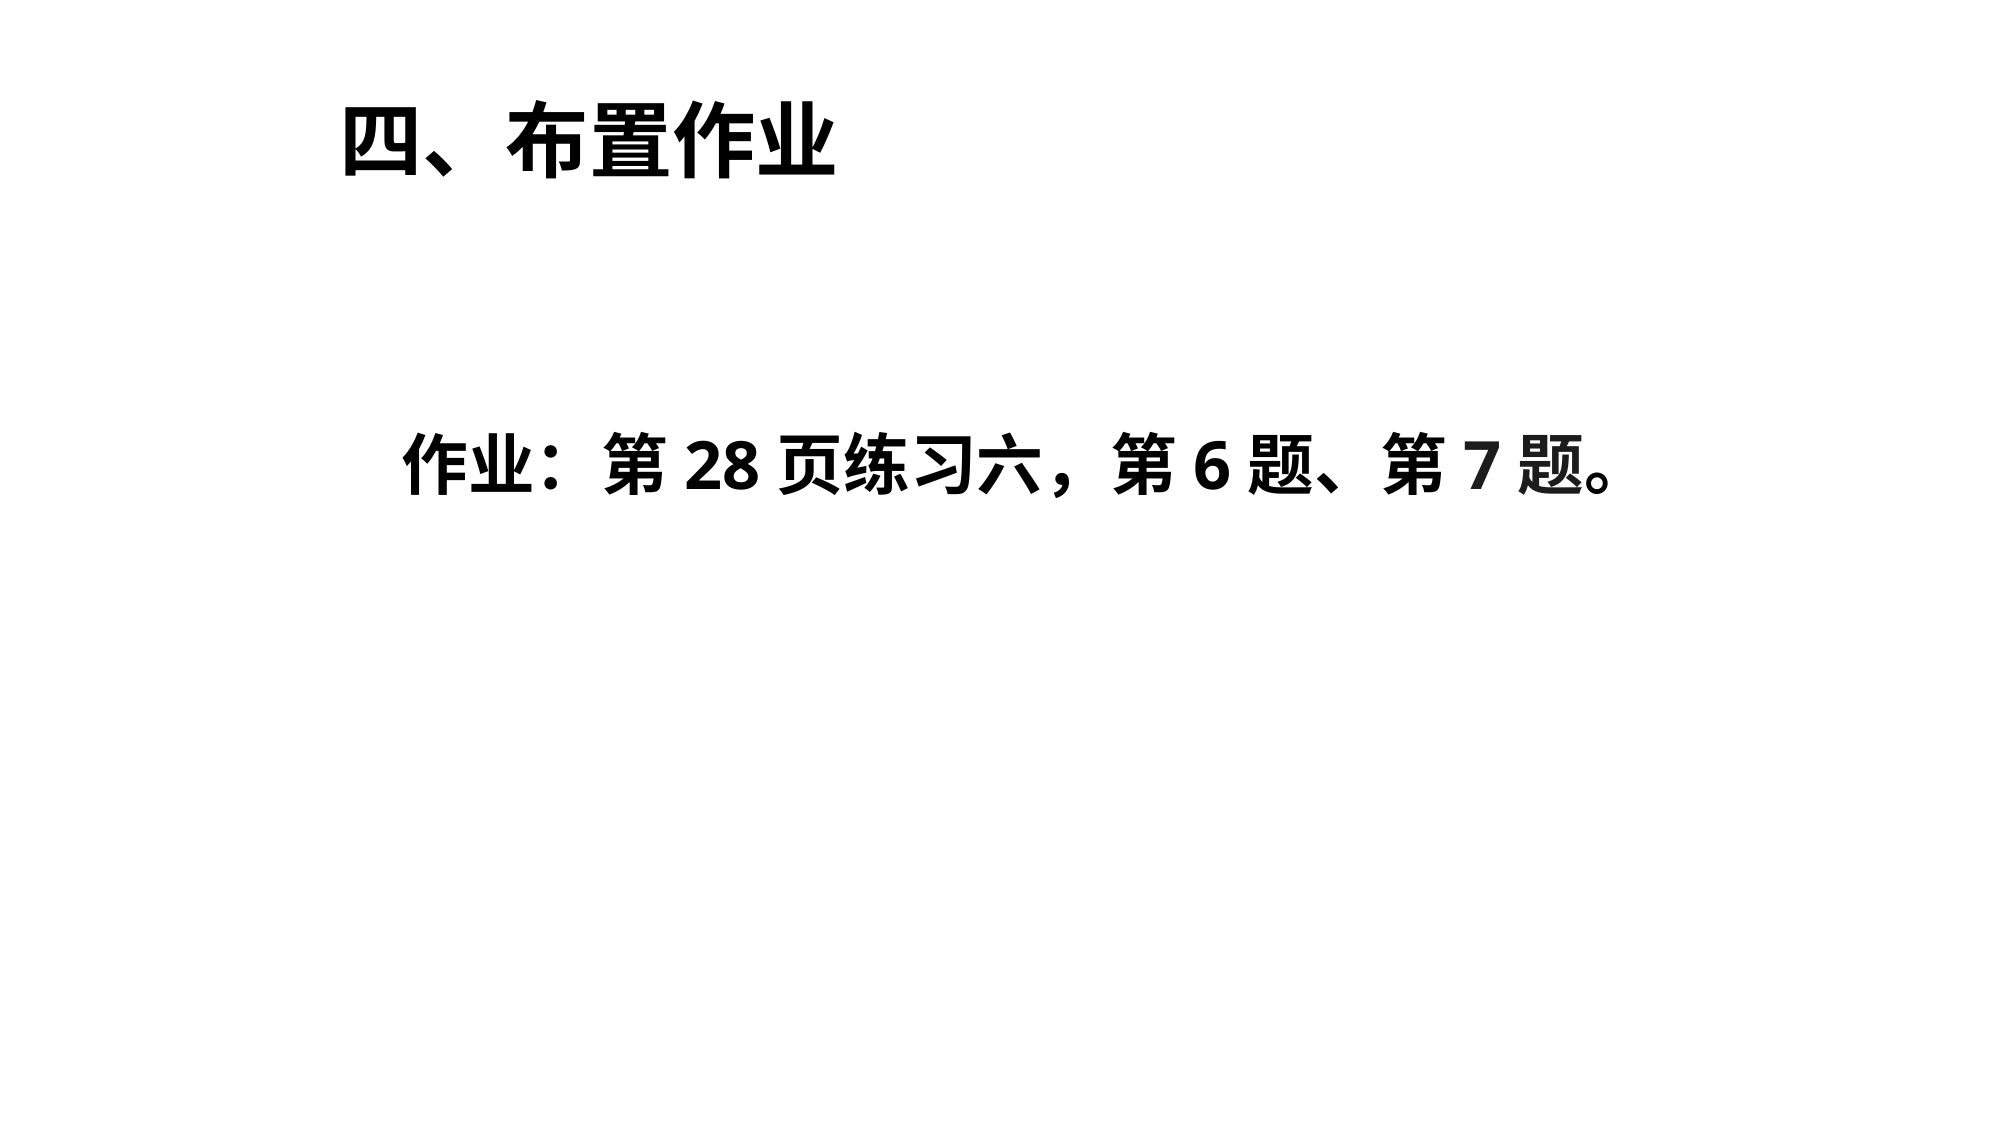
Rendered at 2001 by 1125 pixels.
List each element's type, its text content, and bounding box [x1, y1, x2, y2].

text_box 四、布置作业 [324, 68, 1331, 208]
text_box 作业：第28页练习六，第6题、第7题。 [386, 342, 1651, 544]
